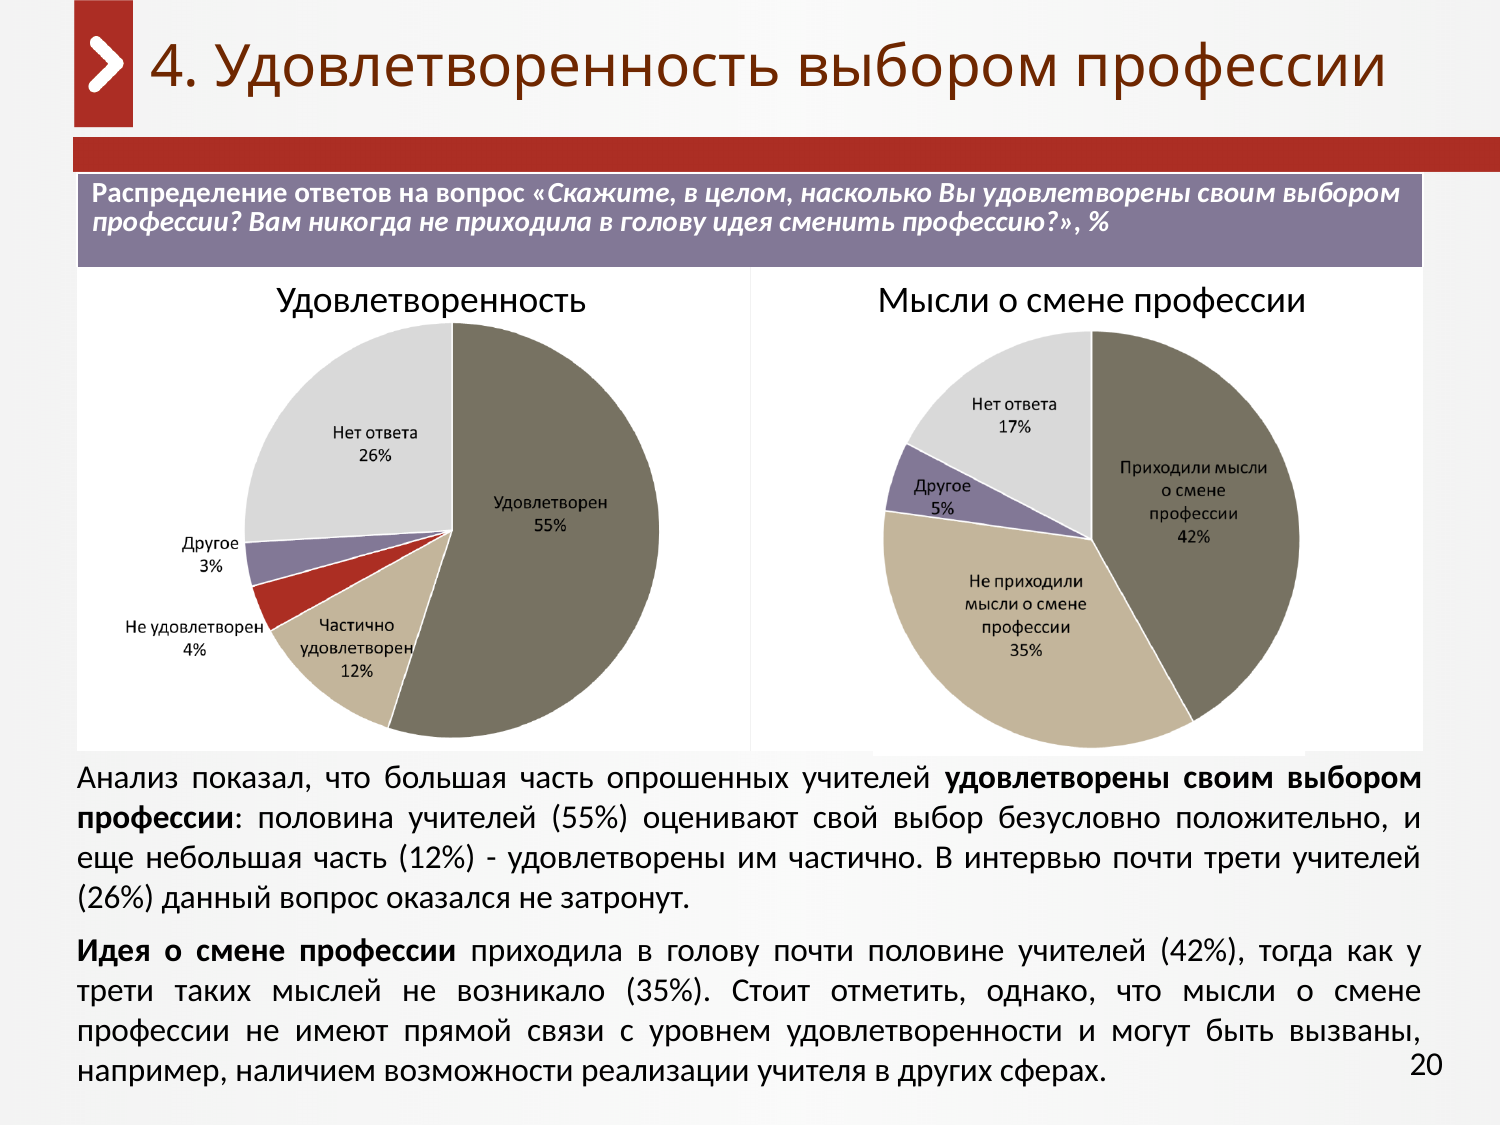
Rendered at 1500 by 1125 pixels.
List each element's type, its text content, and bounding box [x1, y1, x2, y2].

text_box Анализ показал, что большая часть опрошенных учителей удовлетворены своим выбором профессии: половина учителей (55%) оценивают свой выбор безусловно положительно, и еще небольшая часть (12%) - удовлетворены им частично. В интервью почти трети учителей (26%) данный вопрос оказался не затронут. Идея о смене профессии приходила в голову почти половине учителей (42%), тогда как у трети таких мыслей не возникало (35%). Стоит отметить, однако, что мысли о смене профессии не имеют прямой связи с уровнем удовлетворенности и могут быть вызваны, например, наличием возможности реализации учителя в других сферах. [76, 755, 1424, 992]
table_header Распределение ответов на вопрос «Скажите, в целом, насколько Вы удовлетворены своим выбором профессии? Вам никогда не приходила в голову идея сменить профессию?», % [78, 174, 1422, 267]
picture [39, 0, 1500, 176]
table_cell [751, 267, 1423, 751]
picture [120, 310, 678, 747]
text_box Мысли о смене профессии [862, 268, 1322, 328]
text_box Удовлетворенность [261, 268, 602, 309]
picture [872, 316, 1306, 756]
title 4. Удовлетворенность выбором профессии [135, 0, 1424, 126]
table_cell [77, 267, 750, 751]
